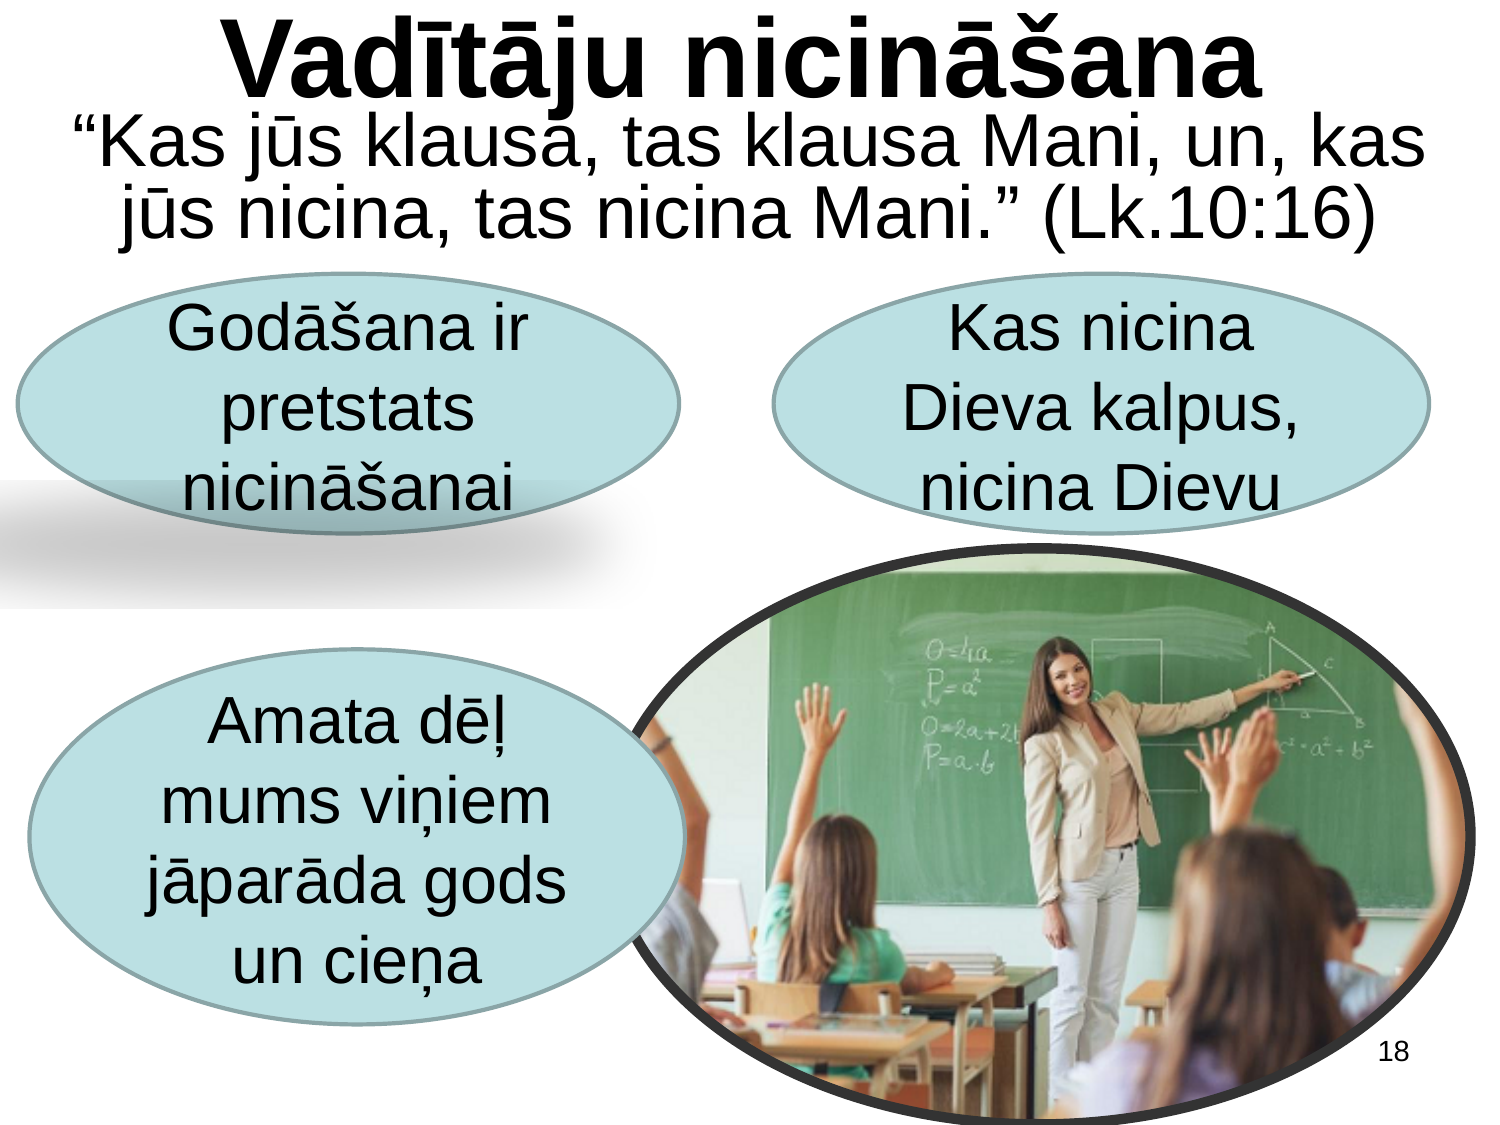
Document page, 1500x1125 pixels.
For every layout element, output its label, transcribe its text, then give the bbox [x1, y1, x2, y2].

title Vadītāju nicināšana [52, 18, 1430, 86]
picture [607, 548, 1471, 1125]
text_box Kas nicina Dieva kalpus, nicina Dievu [771, 271, 1432, 536]
list “Kas jūs klausa, tas klausa Mani, un, kas jūs nicina, tas nicina Mani.” (Lk.10:16) [0, 101, 1500, 303]
text_box Amata dēļ mums viņiem jāparāda gods un cieņa [27, 647, 602, 1027]
text_box Godāšana ir pretstats nicināšanai [15, 271, 682, 495]
